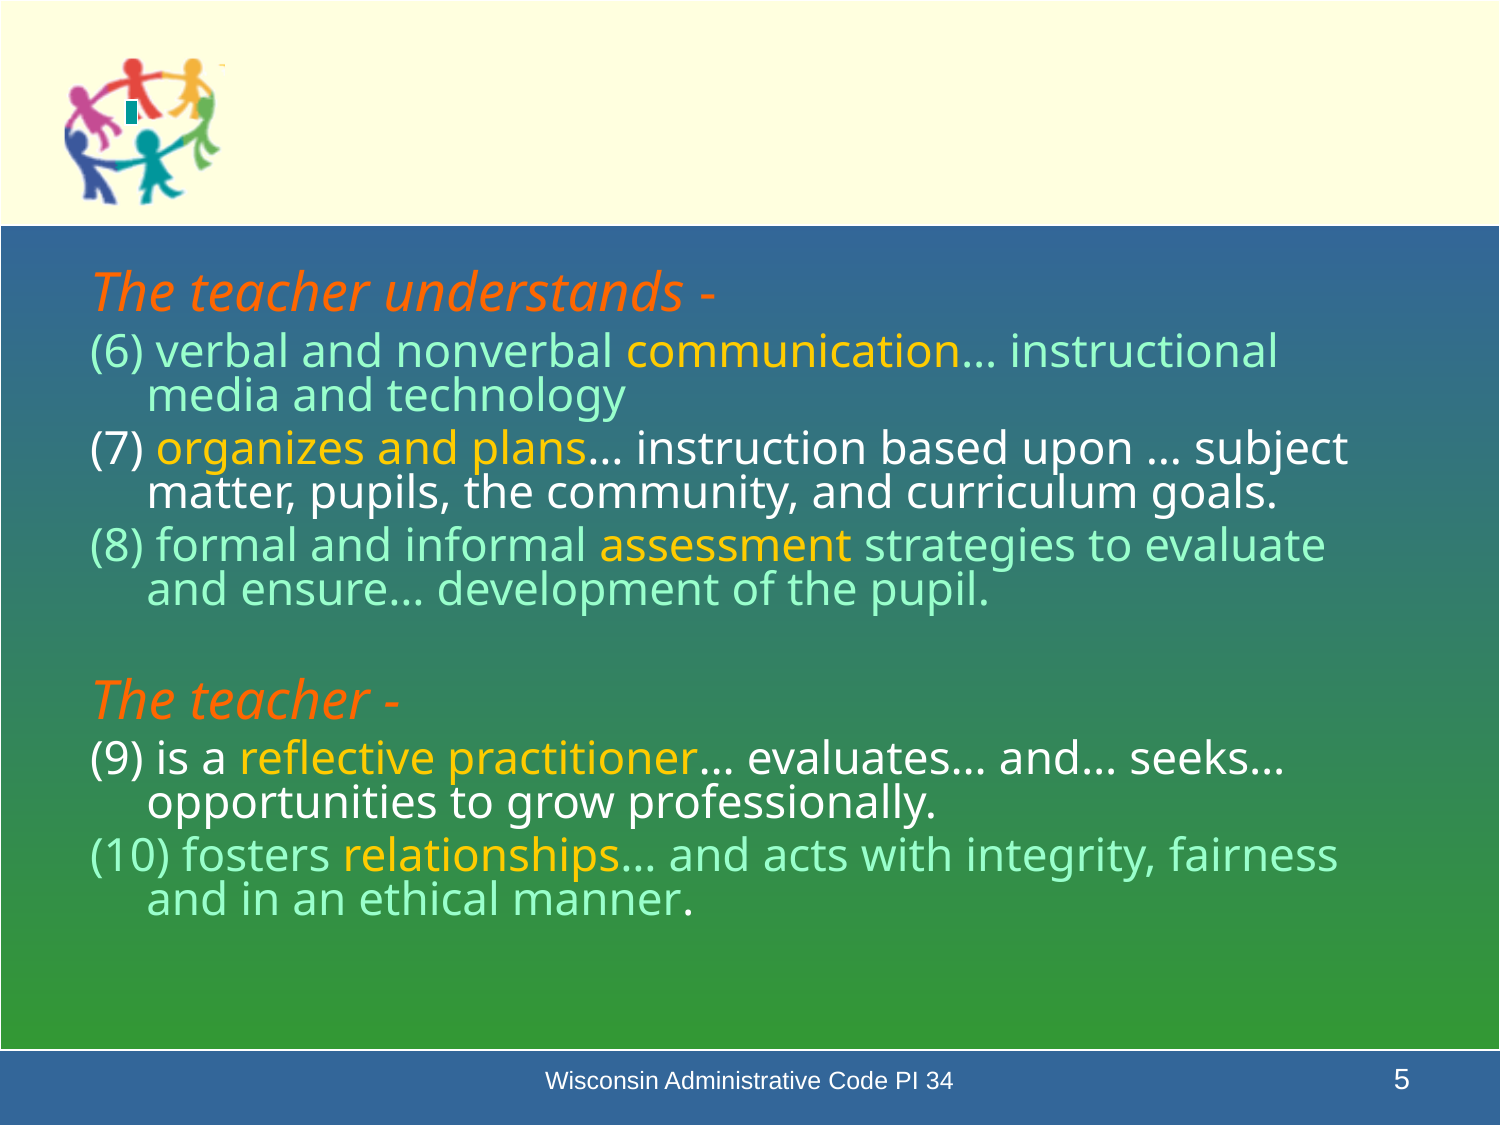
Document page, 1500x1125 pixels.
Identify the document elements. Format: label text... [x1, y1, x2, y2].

text_box [0, 224, 1500, 1050]
footer Wisconsin Administrative Code PI 34 [512, 1050, 988, 1103]
picture [50, 37, 225, 212]
list (6) verbal and nonverbal communication… instructional media and technology (7) organizes and plans… instruction based upon … subject matter, pupils, the community, and curriculum goals. (8) formal and informal assessment strategies to evaluate and ensure… development of the pupil. The teacher - (9) is a reflective practitioner… evaluates… and… seeks… opportunities to grow professionally. (10) fosters relationships… and acts with integrity, fairness and in an ethical manner. [74, 324, 1426, 1001]
text_box The teacher understands - [75, 262, 1013, 407]
slide_number 5 [1074, 1050, 1426, 1103]
